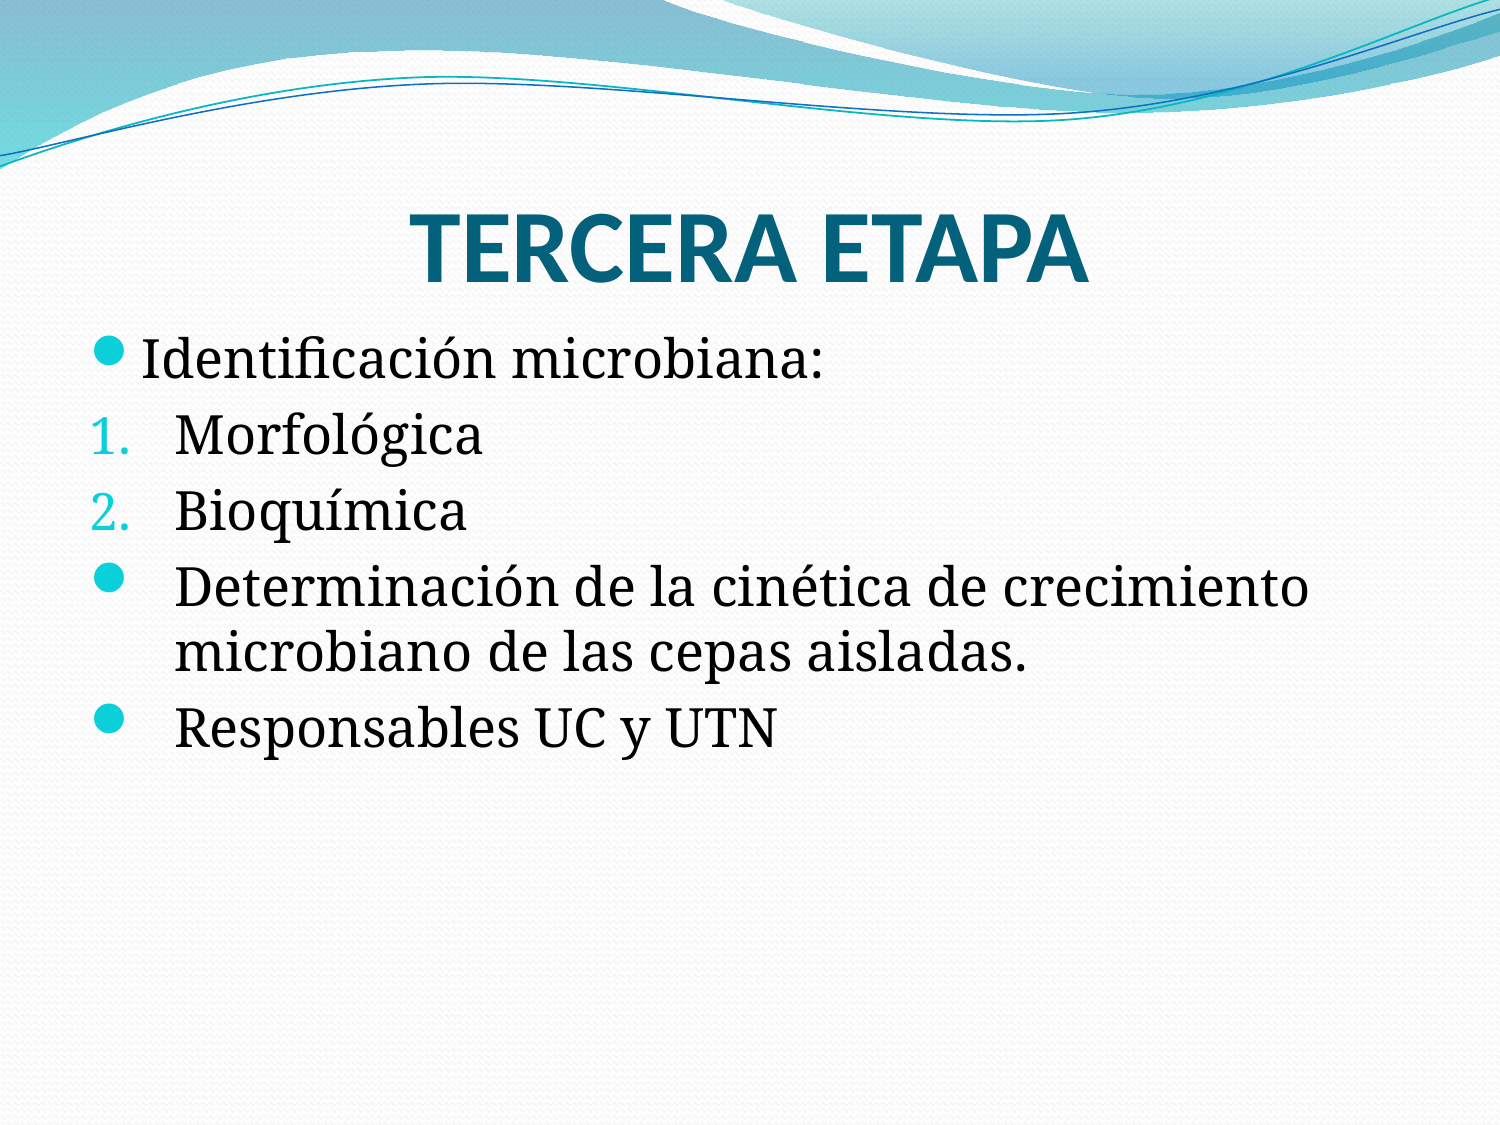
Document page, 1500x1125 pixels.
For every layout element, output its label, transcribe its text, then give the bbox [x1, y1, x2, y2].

title TERCERA ETAPA [75, 115, 1425, 303]
list Identificación microbiana: Morfológica Bioquímica Determinación de la cinética de crecimiento microbiano de las cepas aisladas. Responsables UC y UTN [75, 317, 1425, 1038]
